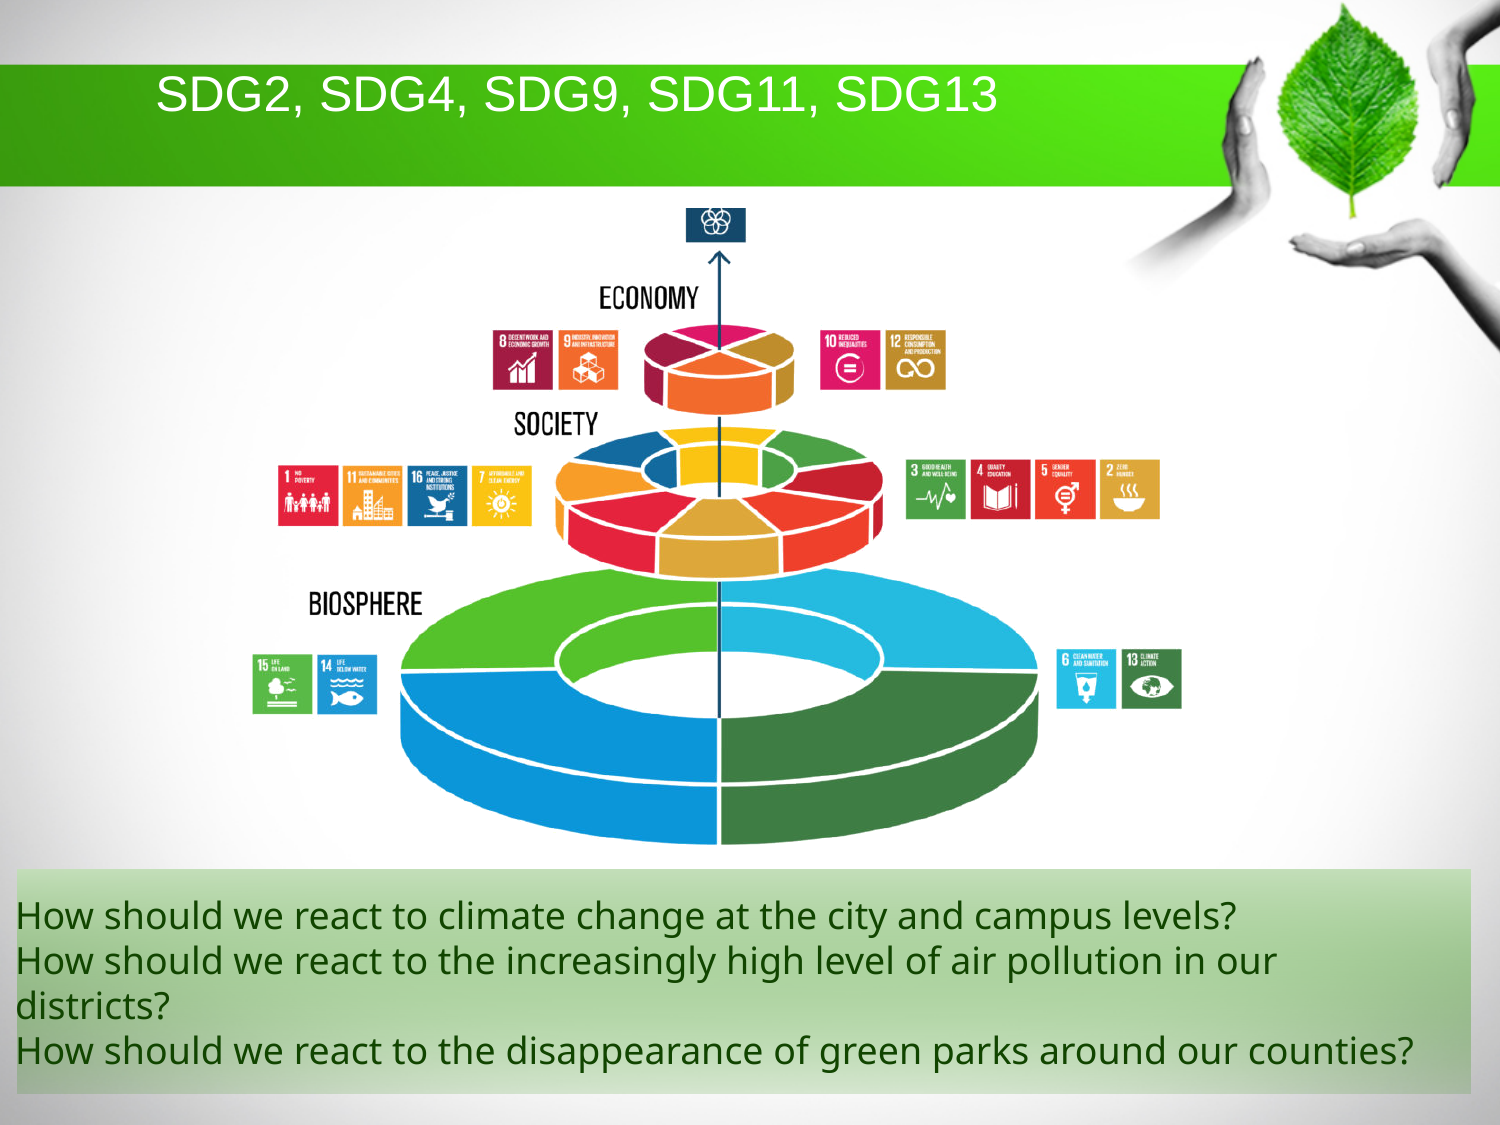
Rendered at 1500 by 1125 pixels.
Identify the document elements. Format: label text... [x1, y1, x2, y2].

text_box [17, 869, 1471, 1094]
picture [0, 0, 1500, 1125]
text_box SDG2, SDG4, SDG9, SDG11, SDG13 [29, 54, 1125, 130]
title How should we react to climate change at the city and campus levels? How should we react to the increasingly high level of air pollution in our districts? How should we react to the disappearance of green parks around our counties? [0, 881, 1436, 1083]
